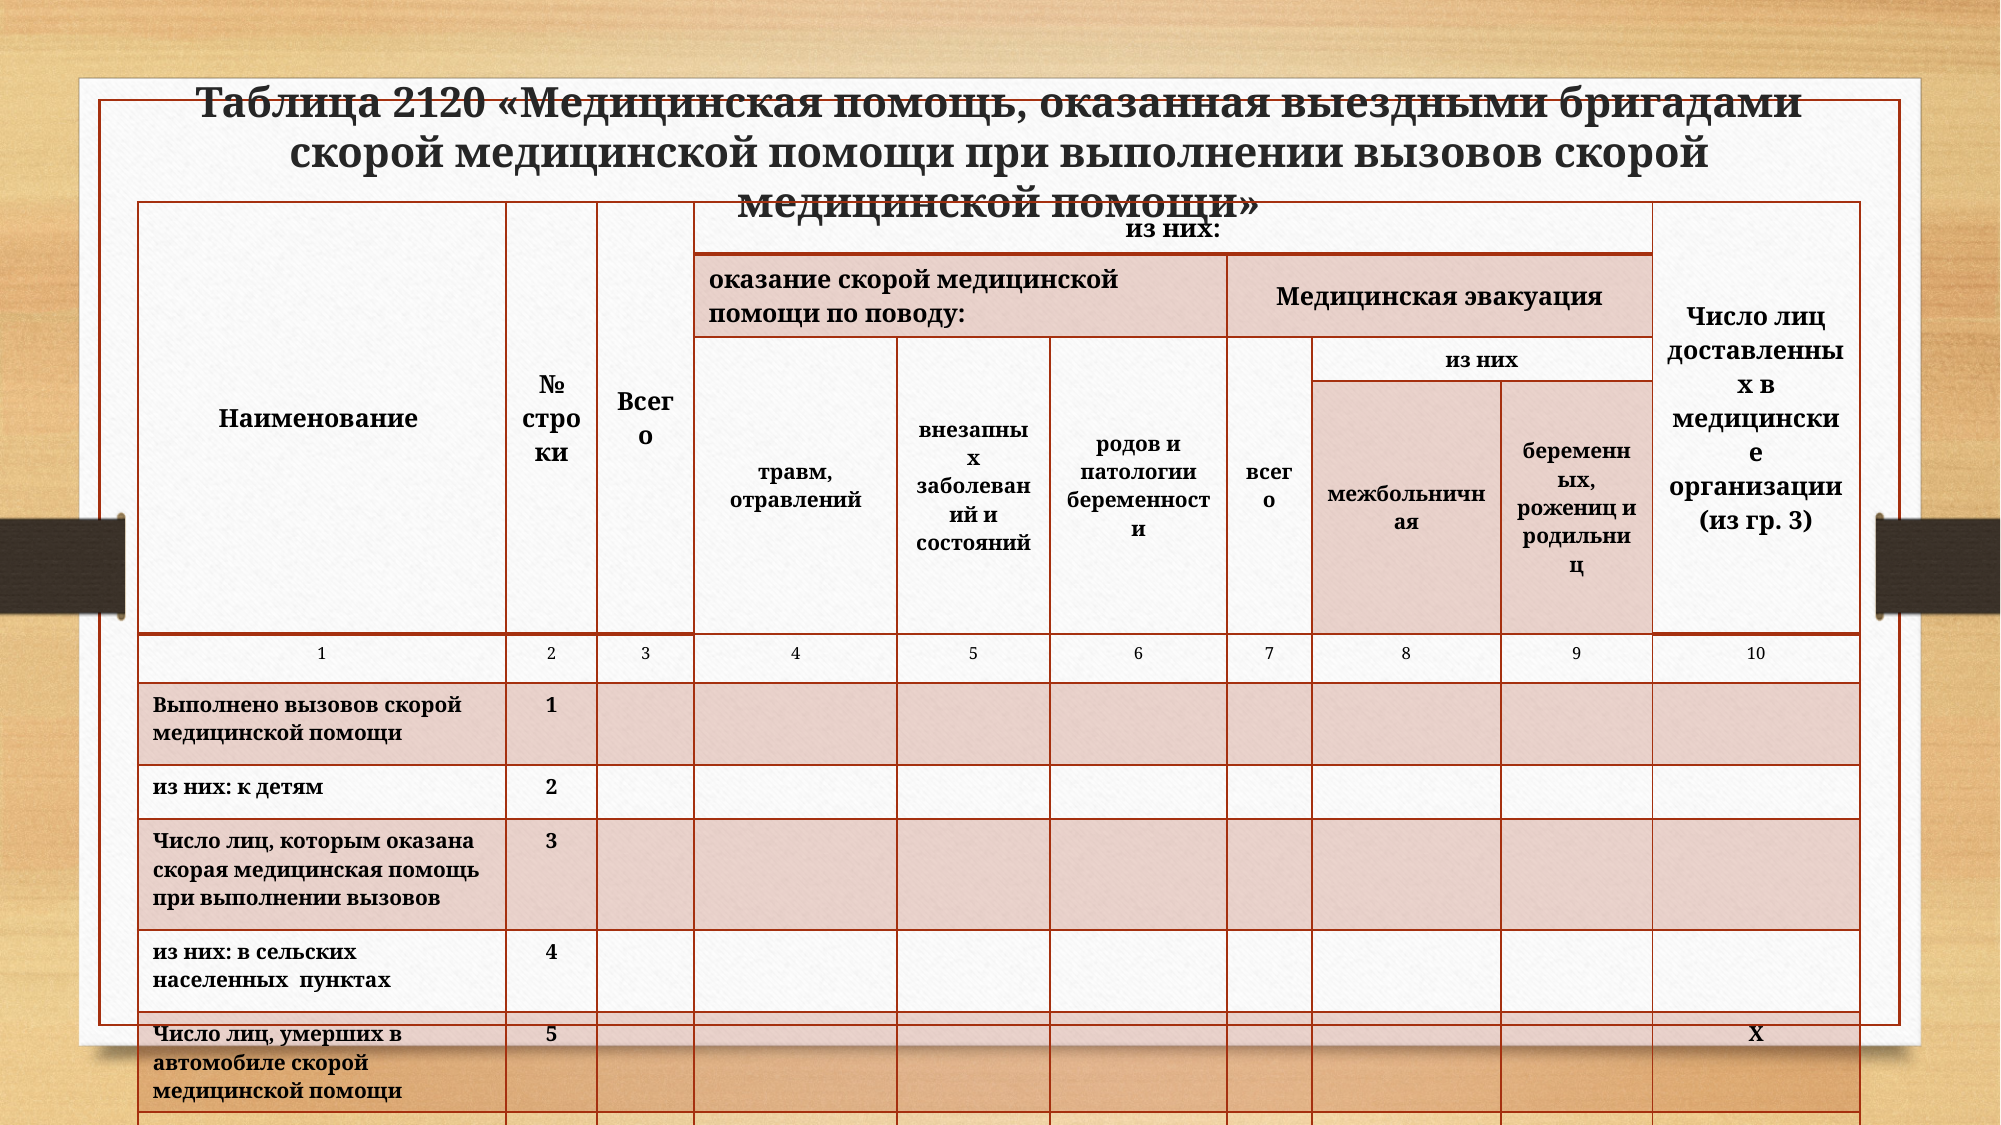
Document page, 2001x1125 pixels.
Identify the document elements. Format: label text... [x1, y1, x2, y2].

table_cell Выполнено вызовов скорой медицинской помощи [139, 684, 505, 764]
table_cell из них [1313, 338, 1652, 380]
table_cell [1313, 1013, 1500, 1111]
table_cell 10 [1653, 636, 1859, 682]
table_header Число лиц доставленных в медицинские организации (из гр. 3) [1653, 203, 1859, 632]
table_cell [1313, 820, 1500, 929]
table_cell 6 [507, 1113, 596, 1125]
table_cell [695, 820, 896, 929]
table_header Наименование [139, 203, 505, 632]
table_cell 2 [507, 636, 596, 682]
table_cell [1502, 820, 1652, 929]
table_cell межбольничная [1313, 382, 1500, 633]
table_cell 3 [598, 636, 693, 682]
table_cell [598, 931, 693, 1011]
table_cell 3 [507, 820, 596, 929]
table_cell [1051, 820, 1226, 929]
table_cell [1313, 931, 1500, 1011]
table_cell 6 [1051, 635, 1226, 682]
table_cell [1051, 684, 1226, 764]
table_cell [1502, 684, 1652, 764]
table_cell [1313, 1113, 1500, 1125]
table_cell [598, 1013, 693, 1111]
table_cell [598, 684, 693, 764]
table_cell [1051, 1013, 1226, 1111]
table_cell Х [1653, 1113, 1859, 1125]
table_cell всего [1228, 338, 1311, 633]
table_cell [1228, 931, 1311, 1011]
picture [0, 0, 2001, 1125]
table_header Всего [598, 203, 693, 632]
table_cell [1228, 820, 1311, 929]
table_cell из них: к детям [139, 766, 505, 818]
title Таблица 2120 «Медицинская помощь, оказанная выездными бригадами скорой медицинской помощи при выполнении вызовов скорой медицинской помощи» [137, 99, 1860, 201]
table_cell [1051, 931, 1226, 1011]
table_cell [1502, 1013, 1652, 1111]
table_cell [898, 931, 1049, 1011]
table_cell Медицинская эвакуация [1228, 256, 1652, 336]
table_header из них: [695, 203, 1652, 252]
table_cell 1 [139, 636, 505, 682]
table_cell 8 [1313, 635, 1500, 682]
table_cell [598, 766, 693, 818]
table_cell [898, 1113, 1049, 1125]
table_cell Число лиц, которым оказана скорая медицинская помощь при выполнении вызовов [139, 820, 505, 929]
table_cell [1051, 1113, 1226, 1125]
table_cell [1228, 684, 1311, 764]
table_cell [695, 684, 896, 764]
table_cell [1653, 766, 1859, 818]
table_cell [1313, 684, 1500, 764]
table_cell оказание скорой медицинской помощи по поводу: [695, 256, 1226, 336]
table_cell 5 [898, 635, 1049, 682]
table_cell травм, отравлений [695, 338, 896, 633]
table_cell 5 [507, 1013, 596, 1111]
table_cell 7 [1228, 635, 1311, 682]
table_cell [1313, 766, 1500, 818]
table_cell [1502, 766, 1652, 818]
table_cell внезапных заболеваний и состояний [898, 338, 1049, 633]
table_cell [1653, 820, 1859, 929]
table_header № строки [507, 203, 596, 632]
table_cell 4 [507, 931, 596, 1011]
table_cell из них: детей [139, 1113, 505, 1125]
table_cell [598, 1113, 693, 1125]
table_cell 2 [507, 766, 596, 818]
table_cell [695, 766, 896, 818]
table_cell [1502, 931, 1652, 1011]
table_cell [695, 931, 896, 1011]
table_cell родов и патологии беременности [1051, 338, 1226, 633]
table_cell [1653, 684, 1859, 764]
table_cell [898, 1013, 1049, 1111]
table_cell [1051, 766, 1226, 818]
table_cell [898, 684, 1049, 764]
table_cell беременных, рожениц и родильниц [1502, 382, 1652, 633]
table_cell [598, 820, 693, 929]
table_cell 9 [1502, 635, 1652, 682]
table_cell [1653, 931, 1859, 1011]
table_cell [1502, 1113, 1652, 1125]
table_cell из них: в сельских населенных пунктах [139, 931, 505, 1011]
table_cell [898, 820, 1049, 929]
table_cell [898, 766, 1049, 818]
table_cell [695, 1113, 896, 1125]
table_cell Х [1653, 1013, 1859, 1111]
table_cell [1228, 1013, 1311, 1111]
table_cell [1228, 766, 1311, 818]
table_cell [695, 1013, 896, 1111]
table_cell [1228, 1113, 1311, 1125]
table_cell 1 [507, 684, 596, 764]
table_cell Число лиц, умерших в автомобиле скорой медицинской помощи [139, 1013, 505, 1111]
table_cell 4 [695, 635, 896, 682]
